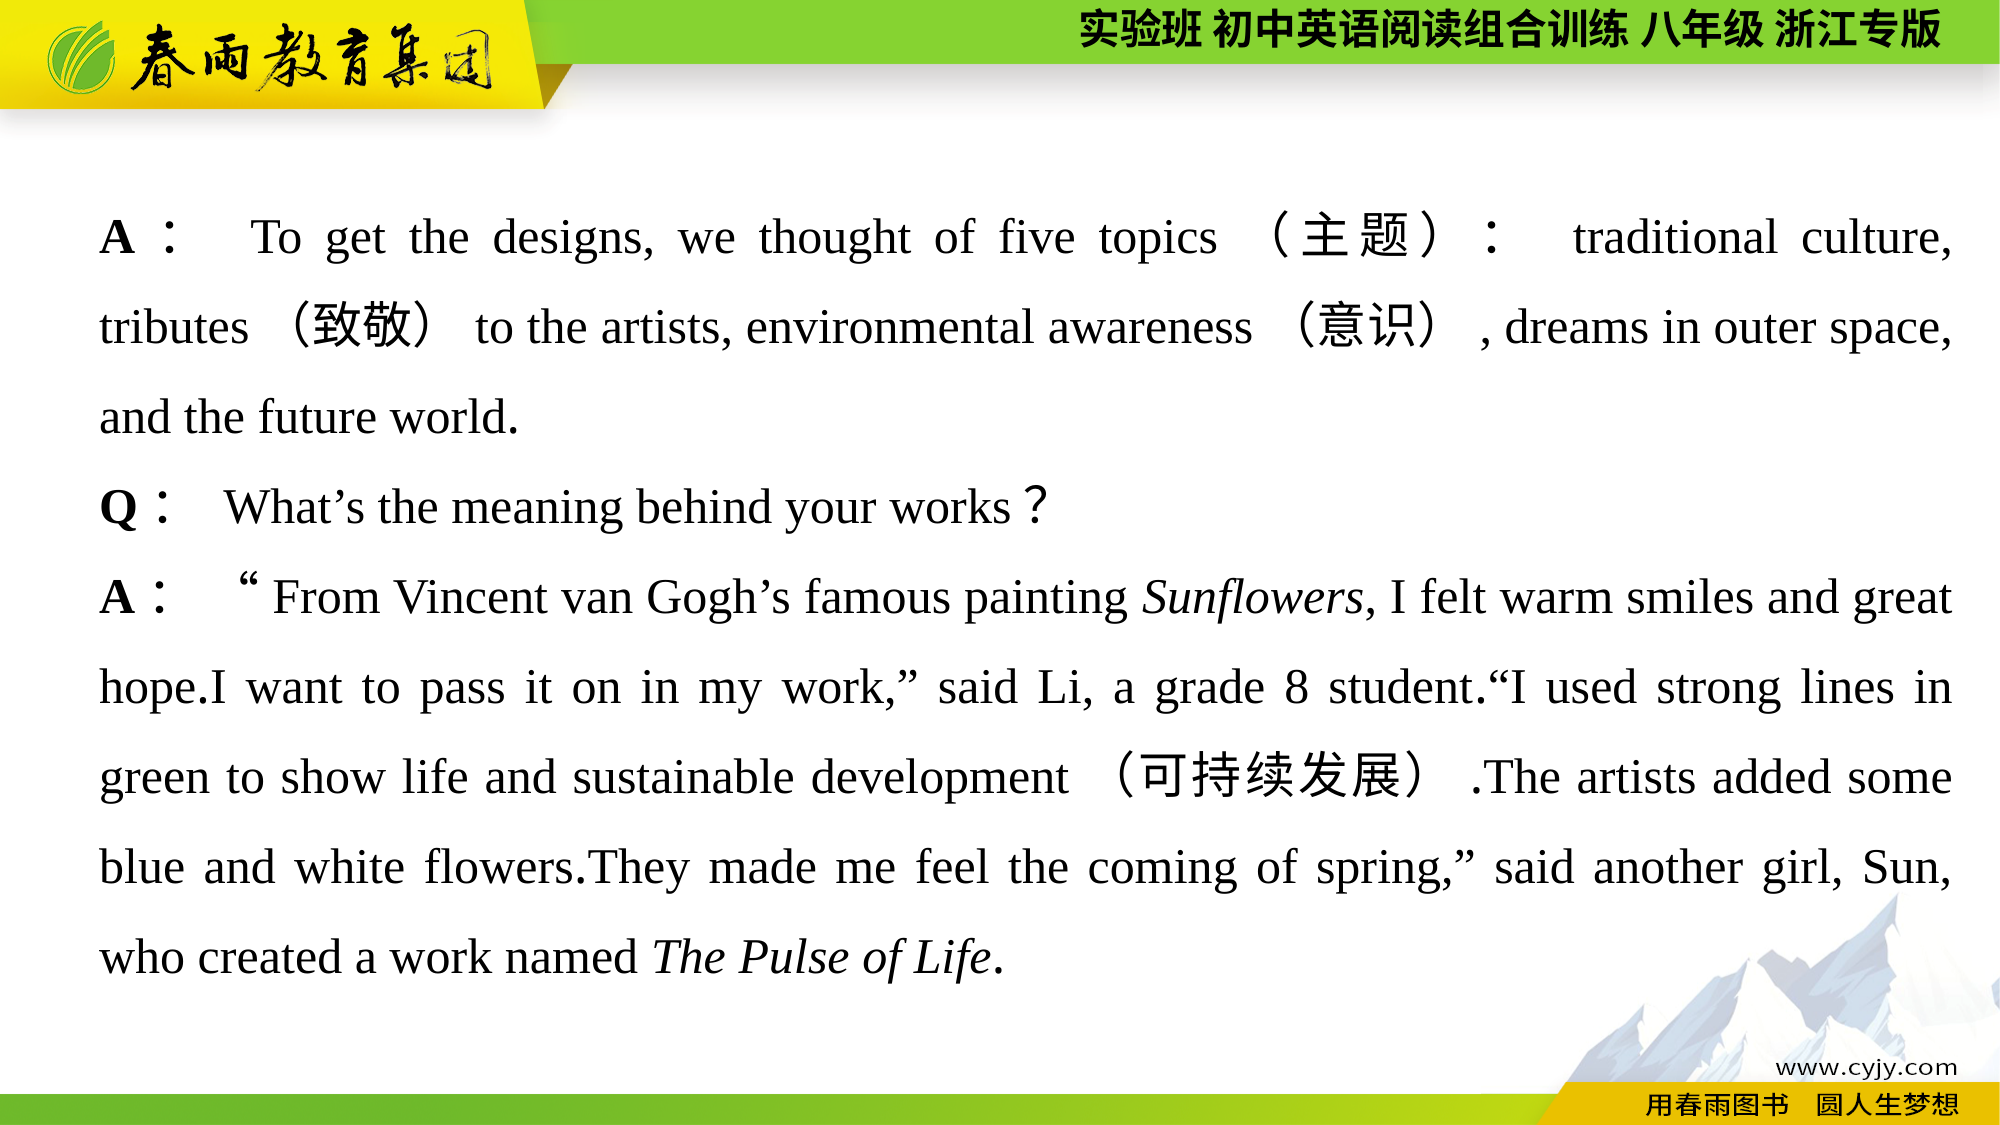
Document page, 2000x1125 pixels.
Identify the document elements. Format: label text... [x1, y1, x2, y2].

picture [0, 0, 2000, 1125]
text_box A： To get the designs, we thought of five topics（主题）： traditional culture, tributes（致敬）to the artists, environmental awareness（意识）, dreams in outer space, and the future world. Q： What’s the meaning behind your works？ A： “From Vincent van Gogh’s famous painting Sunflowers, I felt warm smiles and great hope.I want to pass it on in my work,” said Li, a grade 8 student.“I used strong lines in green to show life and sustainable development（可持续发展）.The artists added some blue and white flowers.They made me feel the coming of spring,” said another girl, Sun, who created a work named The Pulse of Life. [84, 166, 1969, 992]
